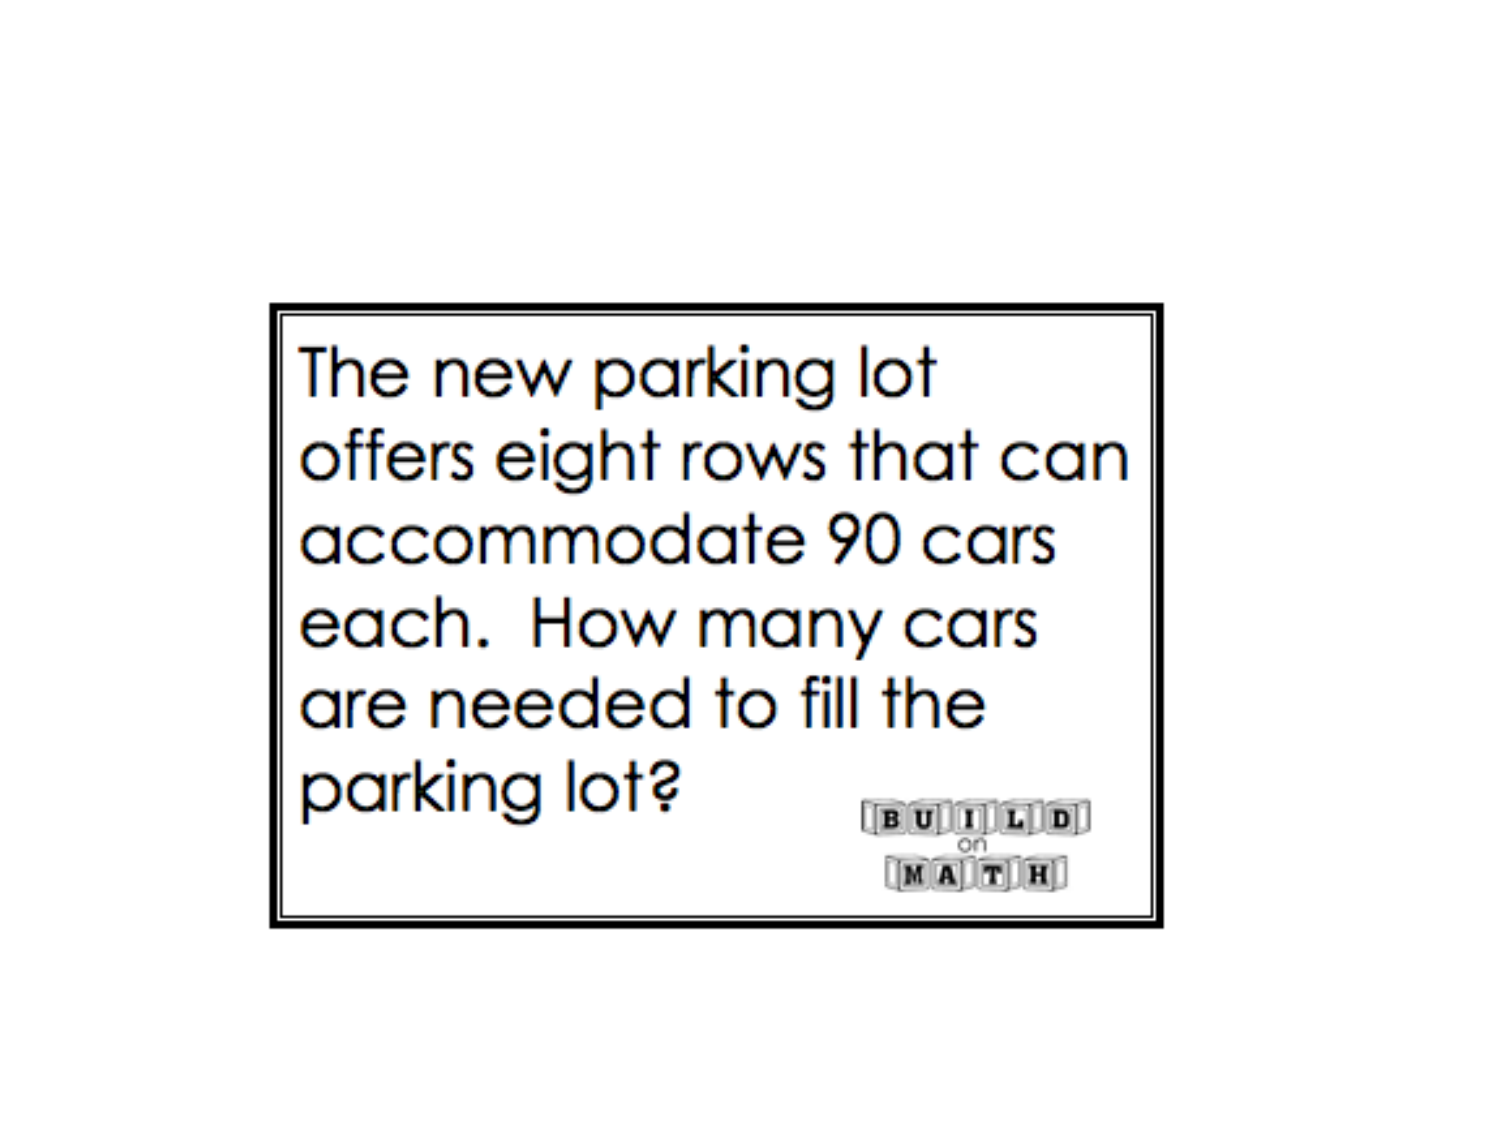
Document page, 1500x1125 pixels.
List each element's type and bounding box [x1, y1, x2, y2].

list [74, 262, 1426, 1006]
